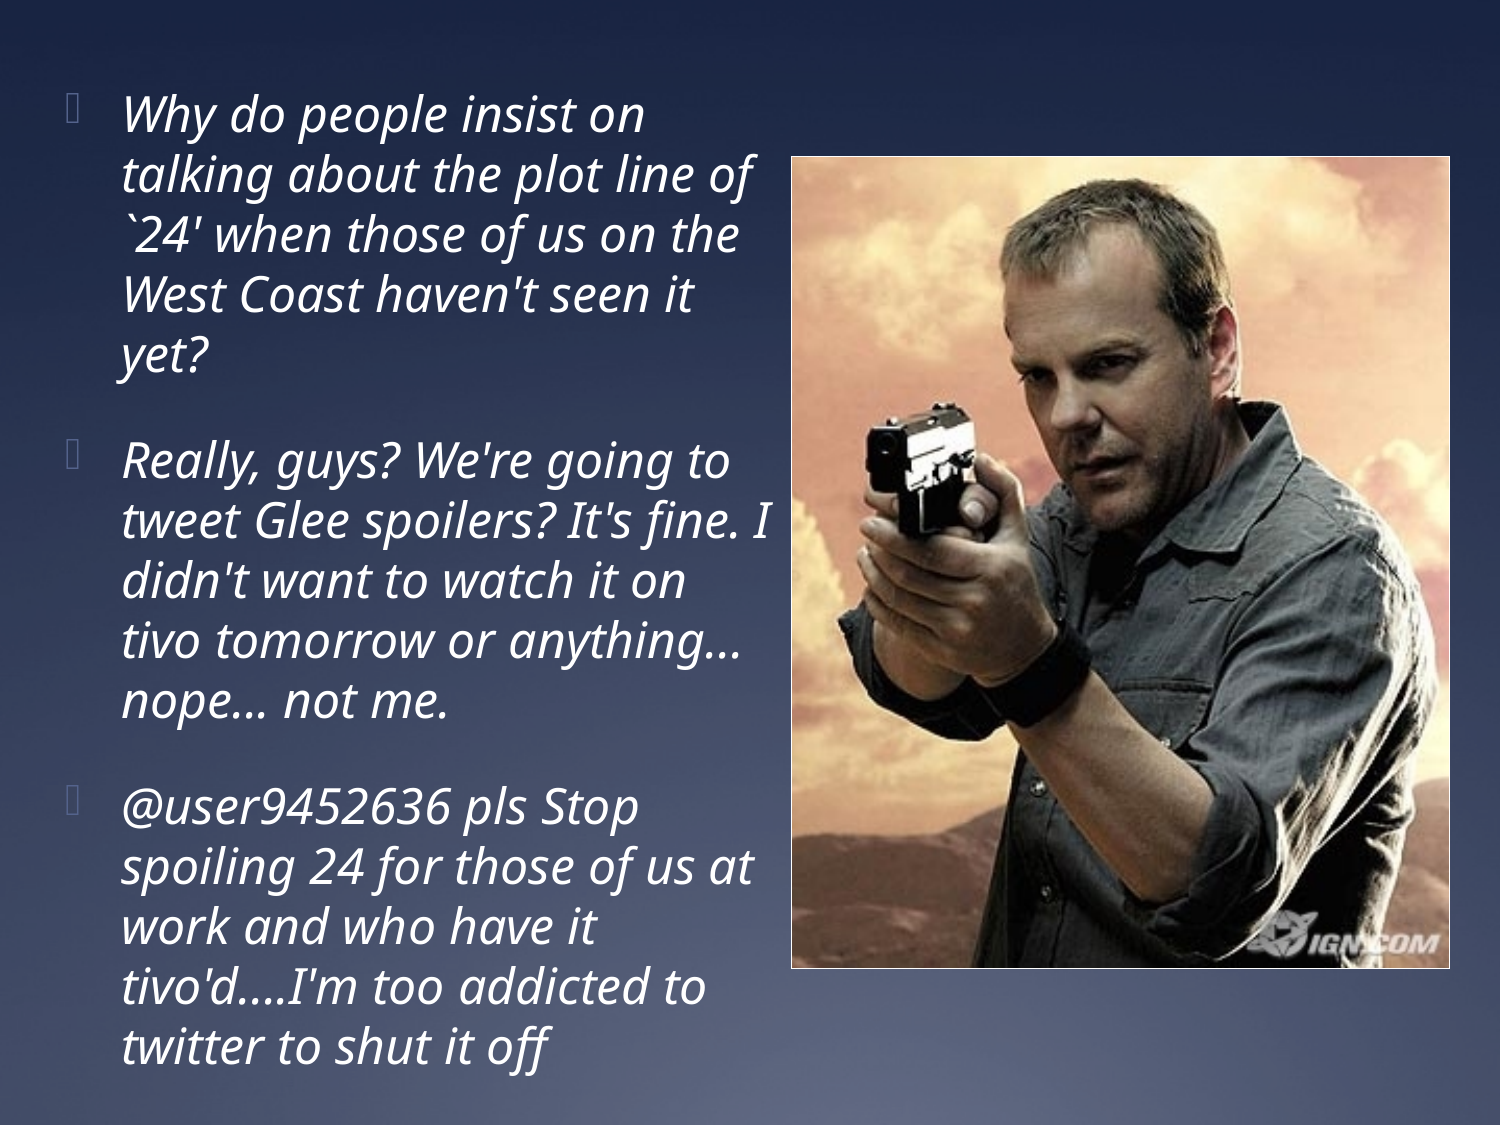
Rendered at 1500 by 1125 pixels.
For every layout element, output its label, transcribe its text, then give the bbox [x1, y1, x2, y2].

picture [790, 155, 1451, 970]
list Why do people insist on talking about the plot line of `24' when those of us on the West Coast haven't seen it yet? Really, guys? We're going to tweet Glee spoilers? It's fine. I didn't want to watch it on tivo tomorrow or anything... nope... not me. @user9452636 pls Stop spoiling 24 for those of us at work and who have it tivo'd....I'm too addicted to twitter to shut it off [50, 75, 792, 1088]
